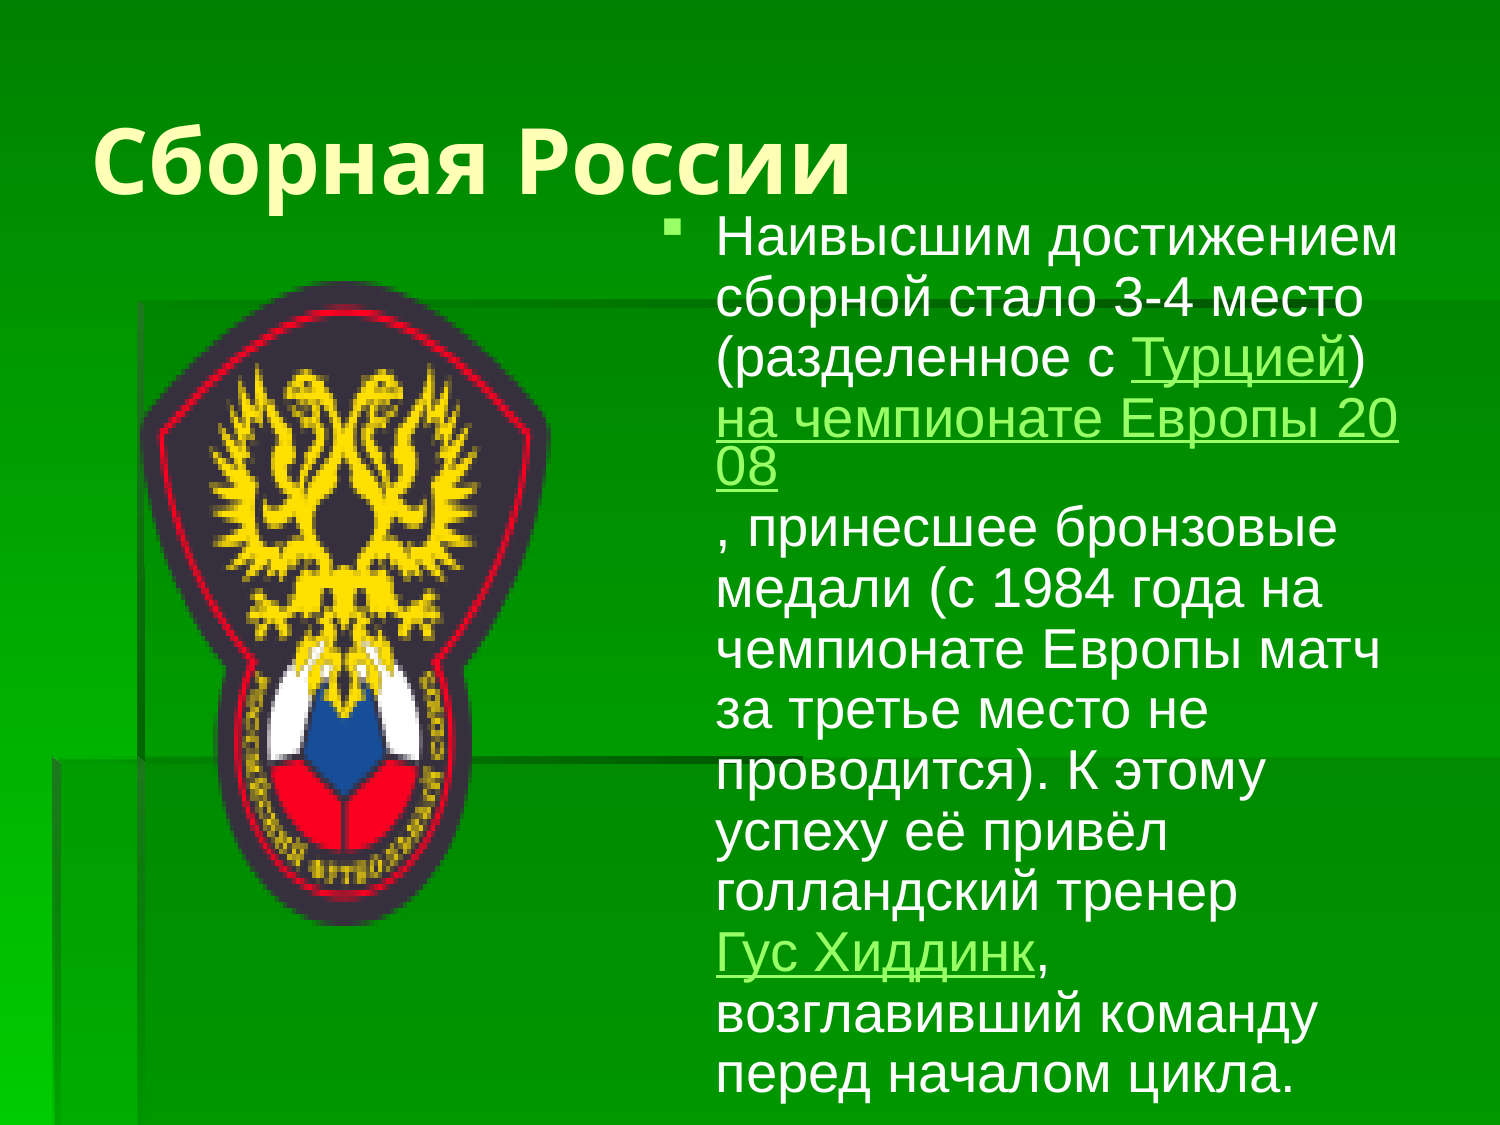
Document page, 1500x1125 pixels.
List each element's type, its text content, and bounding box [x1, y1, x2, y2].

picture [140, 280, 551, 926]
title Сборная России [74, 39, 1451, 276]
list Наивысшим достижением сборной стало 3-4 место (разделенное с Турцией) на чемпионате Европы 2008, принесшее бронзовые медали (с 1984 года на чемпионате Европы матч за третье место не проводится). К этому успеху её привёл голландский тренер Гус Хиддинк, возглавивший команду перед началом цикла. [644, 198, 1426, 1067]
